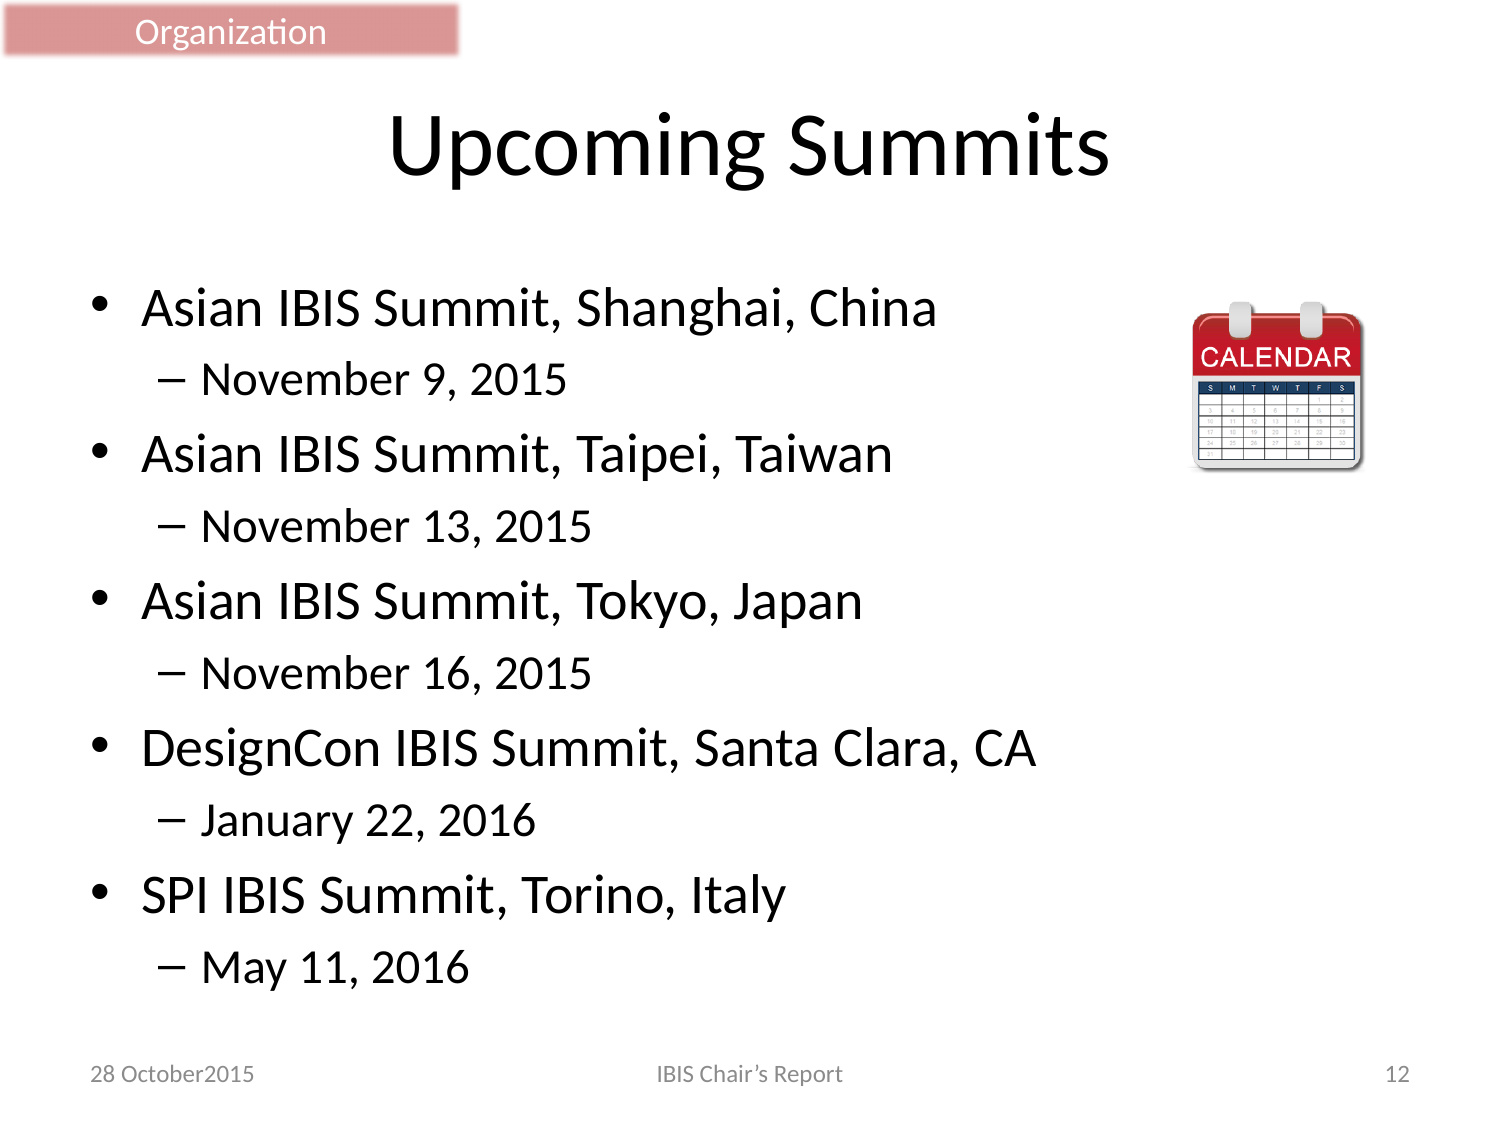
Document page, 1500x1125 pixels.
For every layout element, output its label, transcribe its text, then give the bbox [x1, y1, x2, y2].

title Upcoming Summits [75, 45, 1425, 233]
list Asian IBIS Summit, Shanghai, China November 9, 2015 Asian IBIS Summit, Taipei, Taiwan November 13, 2015 Asian IBIS Summit, Tokyo, Japan November 16, 2015 DesignCon IBIS Summit, Santa Clara, CA January 22, 2016 SPI IBIS Summit, Torino, Italy May 11, 2016 [75, 262, 1425, 1005]
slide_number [75, 1042, 425, 1103]
footer IBIS Chair’s Report [512, 1042, 988, 1103]
slide_number 12 [1074, 1042, 1425, 1103]
text_box Organization [8, 8, 455, 52]
picture [1187, 299, 1371, 476]
